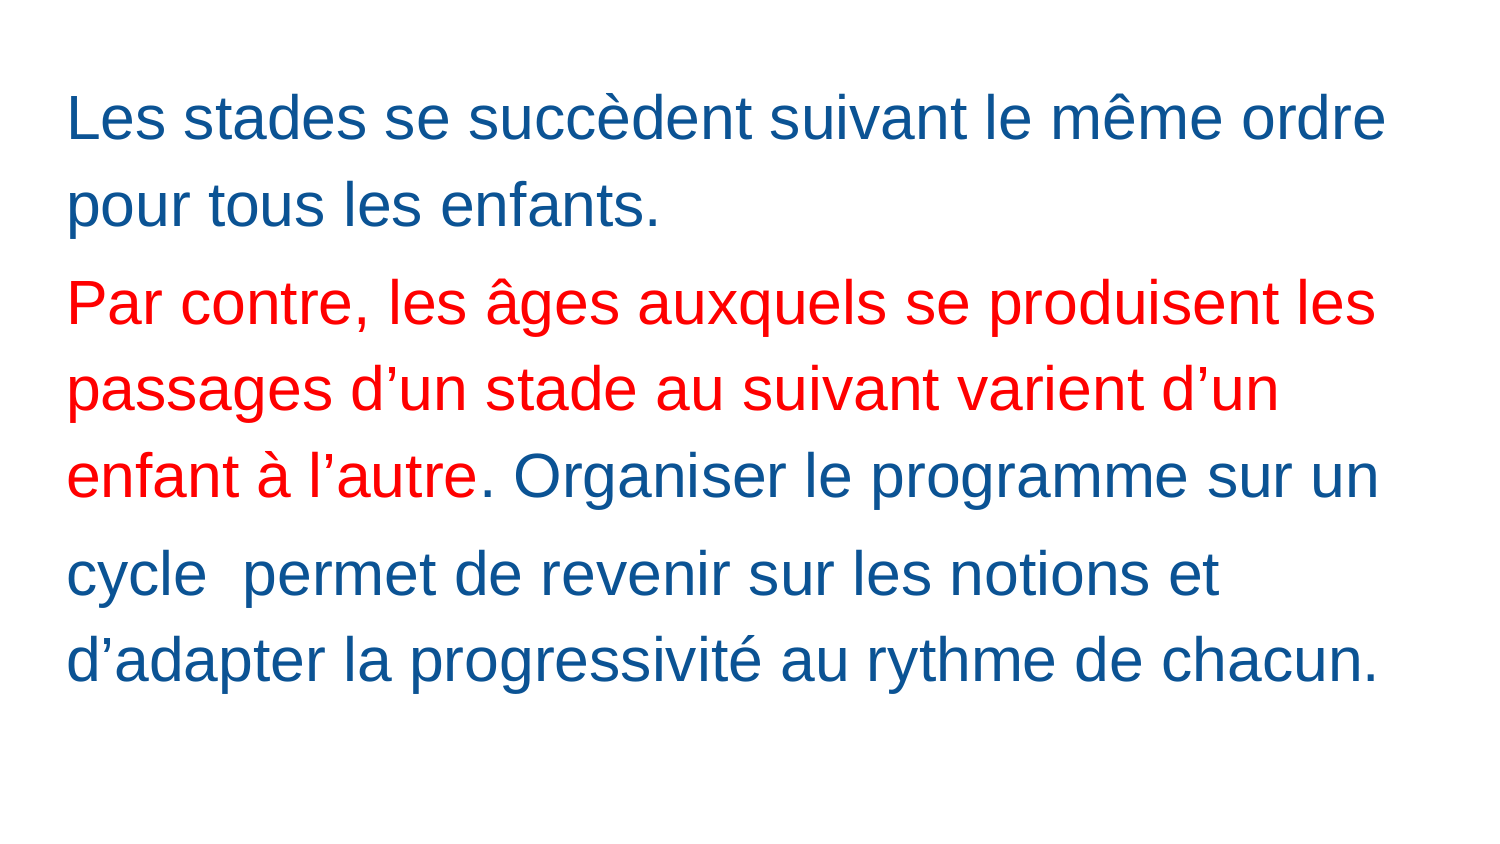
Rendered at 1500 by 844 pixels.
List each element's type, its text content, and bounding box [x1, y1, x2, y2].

list Les stades se succèdent suivant le même ordre pour tous les enfants. Par contre, les âges auxquels se produisent les passages d’un stade au suivant varient d’un enfant à l’autre. Organiser le programme sur un cycle permet de revenir sur les notions et d’adapter la progressivité au rythme de chacun. [51, 51, 1449, 788]
